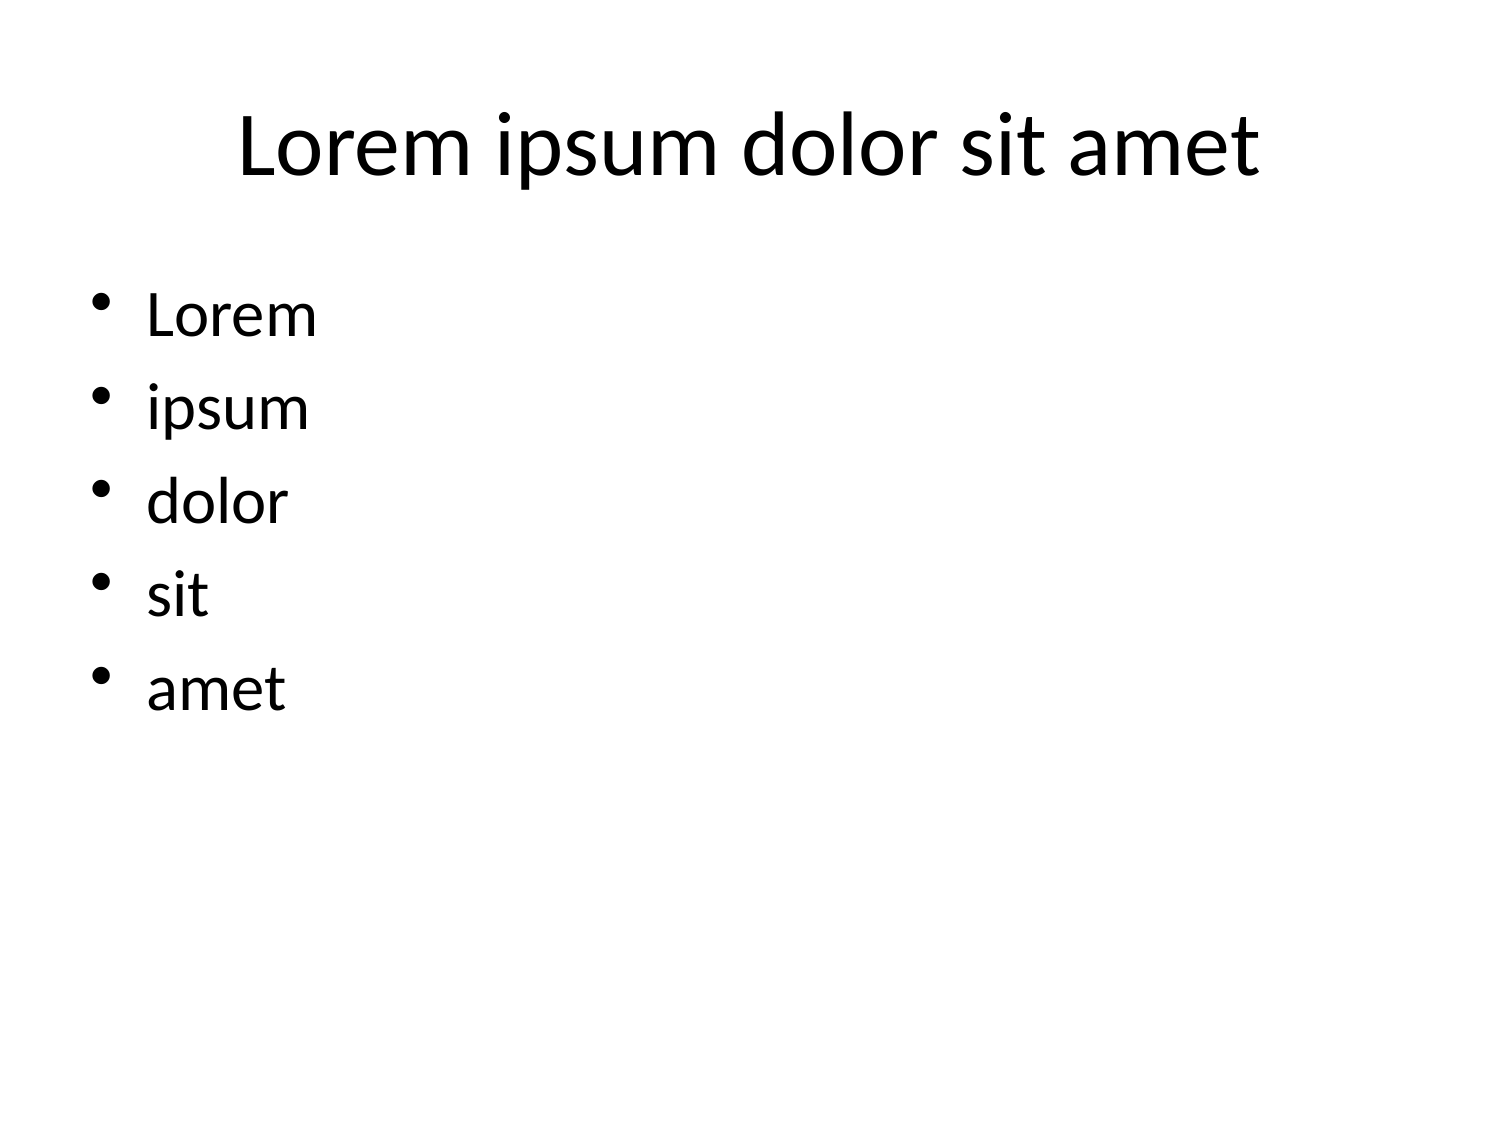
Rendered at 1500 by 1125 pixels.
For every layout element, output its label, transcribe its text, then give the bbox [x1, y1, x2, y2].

list Lorem ipsum dolor sit amet [74, 262, 1426, 1006]
title Lorem ipsum dolor sit amet [74, 44, 1426, 233]
